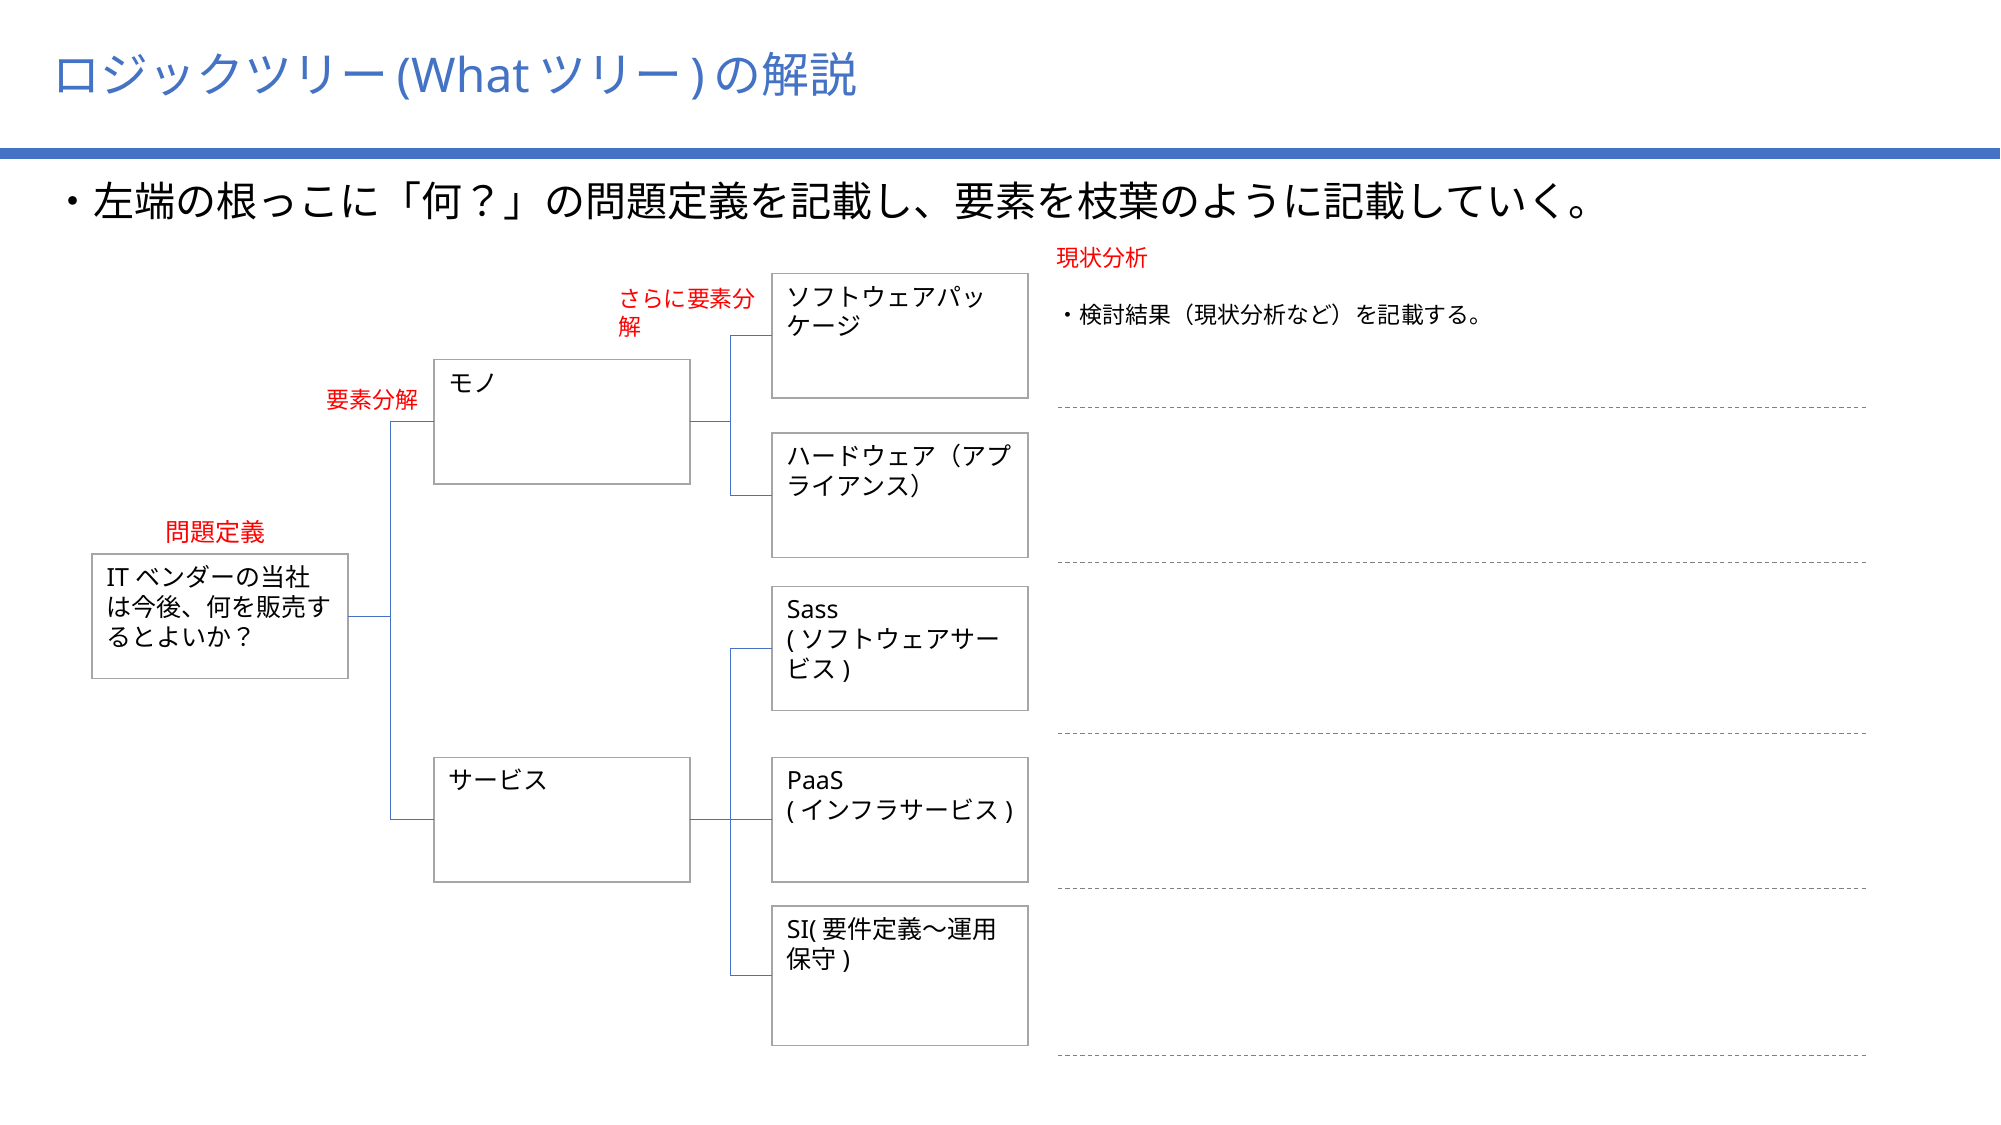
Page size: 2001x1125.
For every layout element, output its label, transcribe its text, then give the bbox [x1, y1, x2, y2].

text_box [347, 616, 434, 820]
text_box 問題定義 [150, 508, 289, 554]
text_box ・左端の根っこに「何？」の問題定義を記載し、要素を枝葉のように記載していく。 [37, 173, 1693, 273]
text_box モノ [433, 359, 689, 485]
text_box ソフトウェアパッケージ [771, 273, 1029, 399]
text_box SI(要件定義～運用保守) [771, 905, 1029, 1046]
text_box PaaS (インフラサービス) [773, 756, 1029, 883]
text_box ・検討結果（現状分析など）を記載する。 [1041, 293, 1886, 336]
text_box ITベンダーの当社は今後、何を販売するとよいか？ [91, 553, 347, 680]
text_box 要素分解 [311, 377, 440, 420]
text_box ハードウェア（アプライアンス） [771, 432, 1029, 558]
text_box 現状分析 [1041, 236, 1182, 279]
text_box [689, 648, 773, 819]
text_box ロジックツリー(Whatツリー)の解説 [37, 43, 918, 143]
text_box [347, 421, 434, 616]
text_box サービス [433, 756, 689, 883]
text_box さらに要素分解 [603, 277, 780, 348]
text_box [689, 335, 773, 421]
text_box Sass (ソフトウェアサービス) [771, 585, 1029, 712]
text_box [689, 820, 773, 976]
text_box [689, 421, 773, 496]
